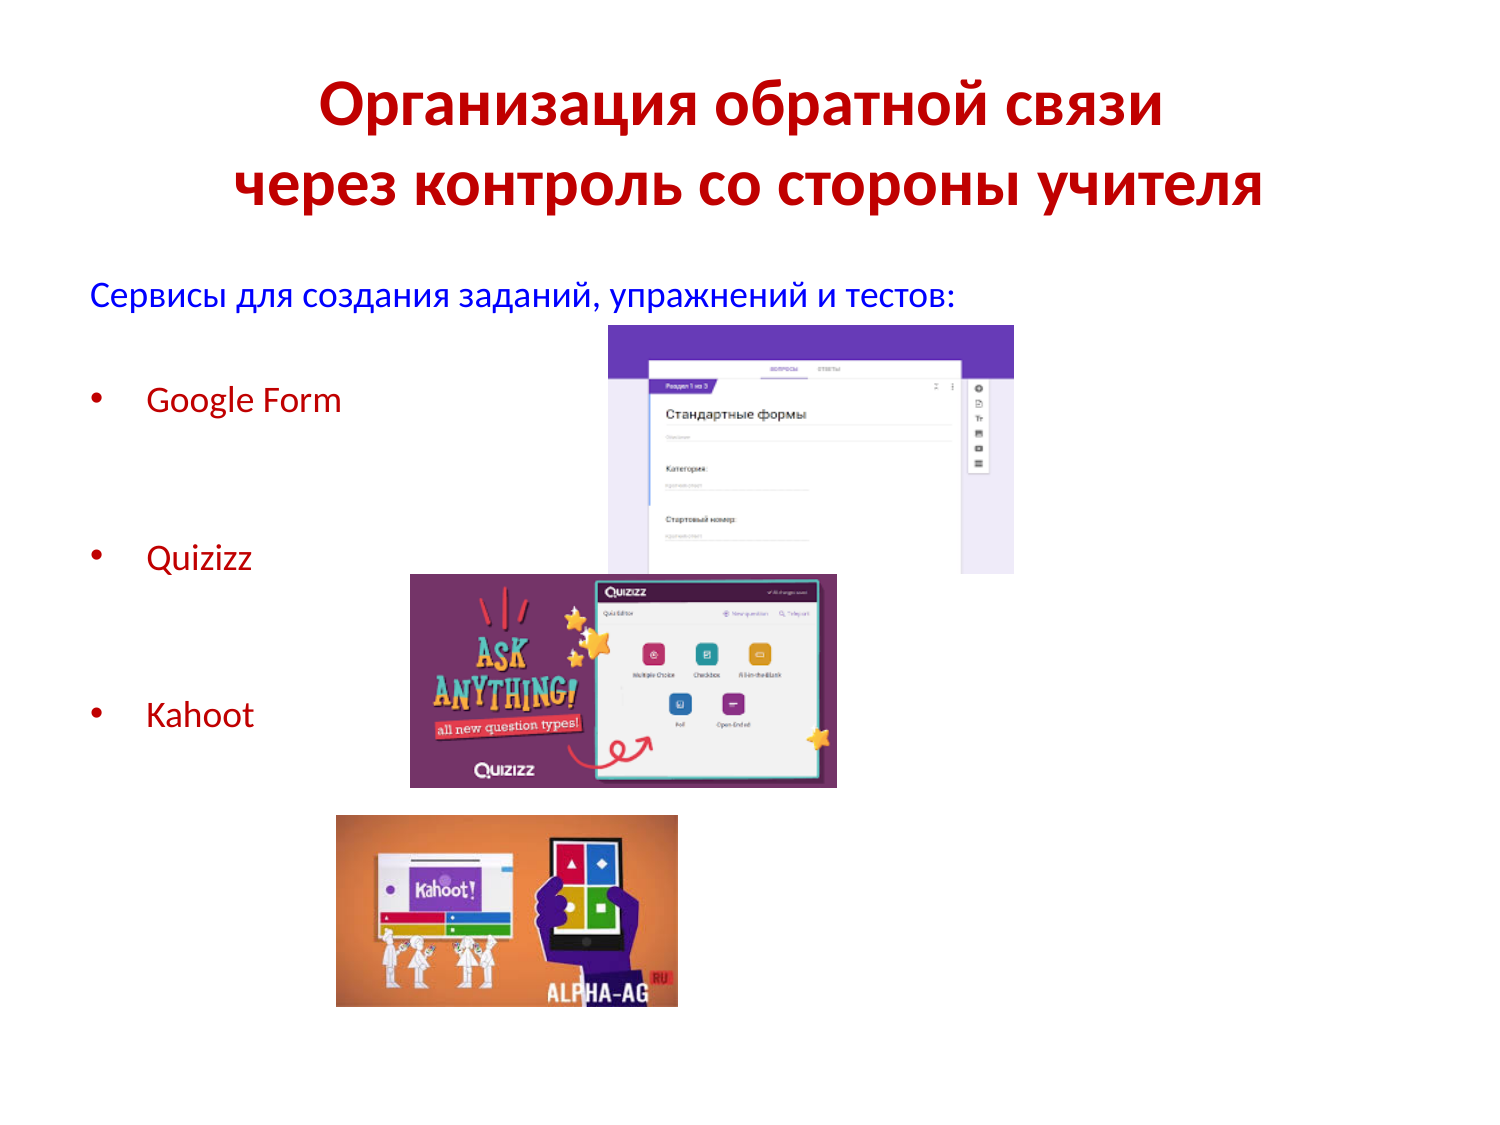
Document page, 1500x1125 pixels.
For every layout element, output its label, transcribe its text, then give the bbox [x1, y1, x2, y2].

list Сервисы для создания заданий, упражнений и тестов: Google Form Quizizz Kahoot [75, 262, 1425, 1005]
picture [336, 815, 679, 1007]
picture [410, 325, 1014, 788]
title Организация обратной связи через контроль со стороны учителя [75, 45, 1425, 233]
